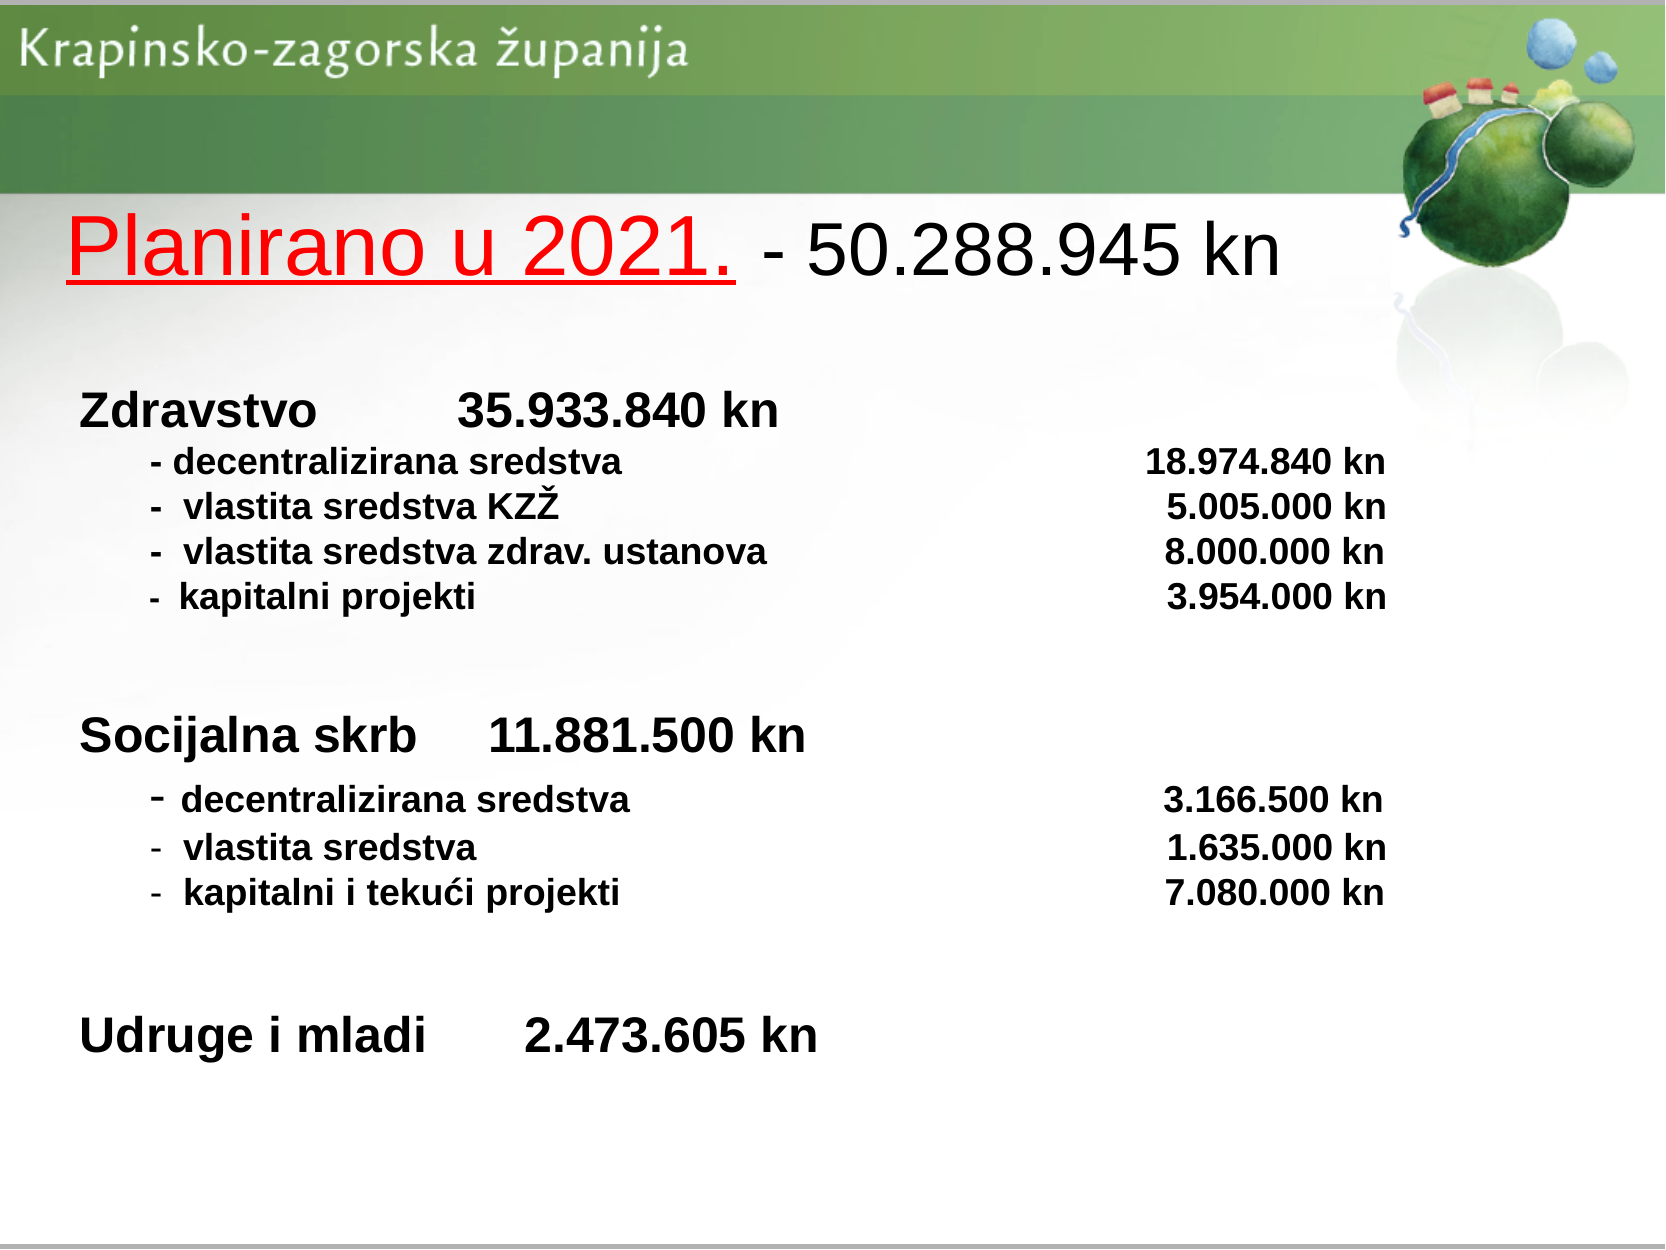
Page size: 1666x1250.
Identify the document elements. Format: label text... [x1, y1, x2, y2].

text_box Zdravstvo 35.933.840 kn - decentralizirana sredstva 18.974.840 kn - vlastita sredstva KZŽ 5.005.000 kn - vlastita sredstva zdrav. ustanova 8.000.000 kn - kapitalni projekti 3.954.000 kn Socijalna skrb 11.881.500 kn - decentralizirana sredstva 3.166.500 kn - vlastita sredstva 1.635.000 kn - kapitalni i tekući projekti 7.080.000 kn Udruge i mladi 2.473.605 kn [51, 310, 1626, 1250]
picture [0, 5, 1666, 1244]
title Planirano u 2021. - 50.288.945 kn [51, 176, 1467, 310]
